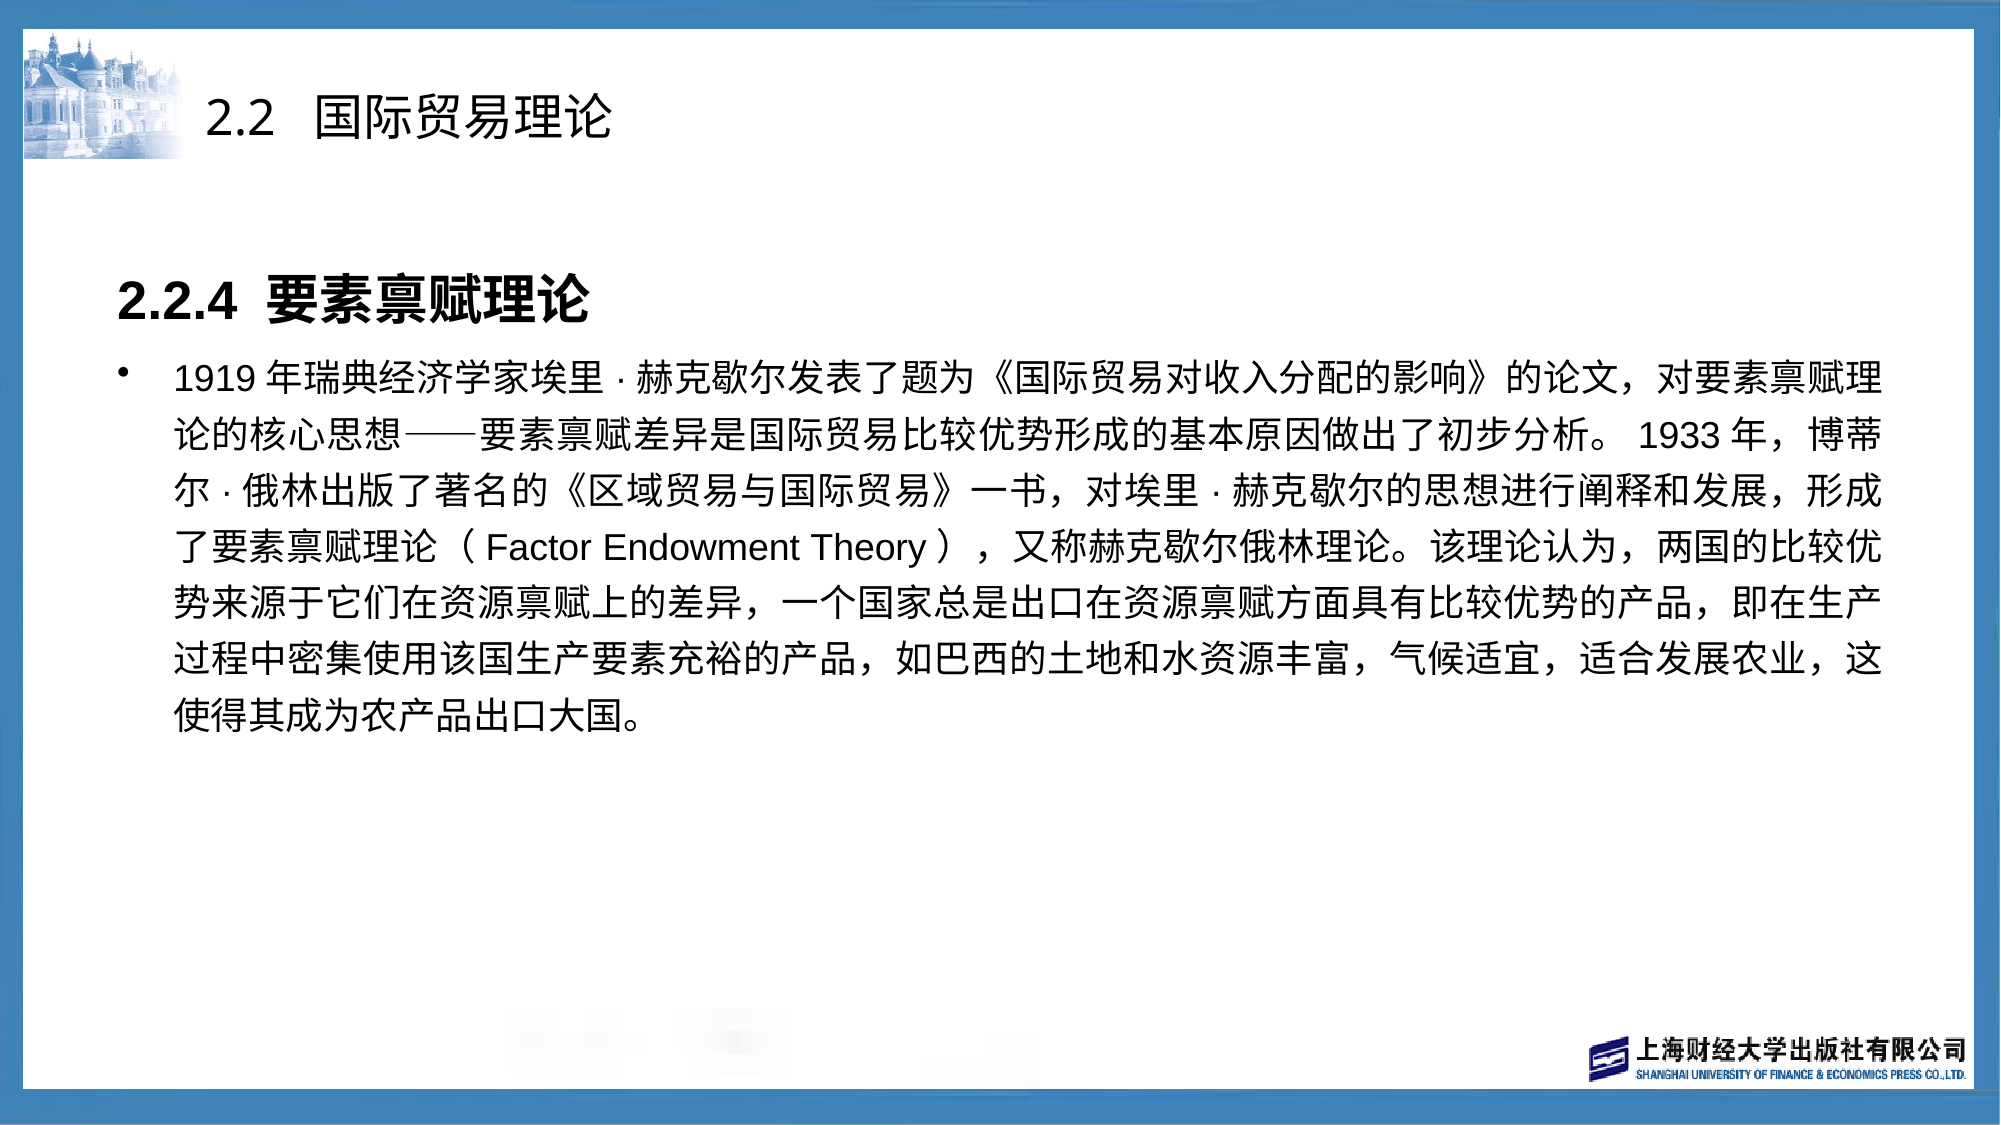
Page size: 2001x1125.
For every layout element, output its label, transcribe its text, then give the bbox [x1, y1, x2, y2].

list 2.2.4 要素禀赋理论 1919年瑞典经济学家埃里·赫克歇尔发表了题为《国际贸易对收入分配的影响》的论文，对要素禀赋理论的核心思想——要素禀赋差异是国际贸易比较优势形成的基本原因做出了初步分析。1933年，博蒂尔·俄林出版了著名的《区域贸易与国际贸易》一书，对埃里·赫克歇尔的思想进行阐释和发展，形成了要素禀赋理论（Factor Endowment Theory），又称赫克歇尔俄林理论。该理论认为，两国的比较优势来源于它们在资源禀赋上的差异，一个国家总是出口在资源禀赋方面具有比较优势的产品，即在生产过程中密集使用该国生产要素充裕的产品，如巴西的土地和水资源丰富，气候适宜，适合发展农业，这使得其成为农产品出口大国。 [102, 241, 1898, 1065]
title 2.2 国际贸易理论 [190, 64, 1547, 168]
picture [0, 0, 2001, 1125]
